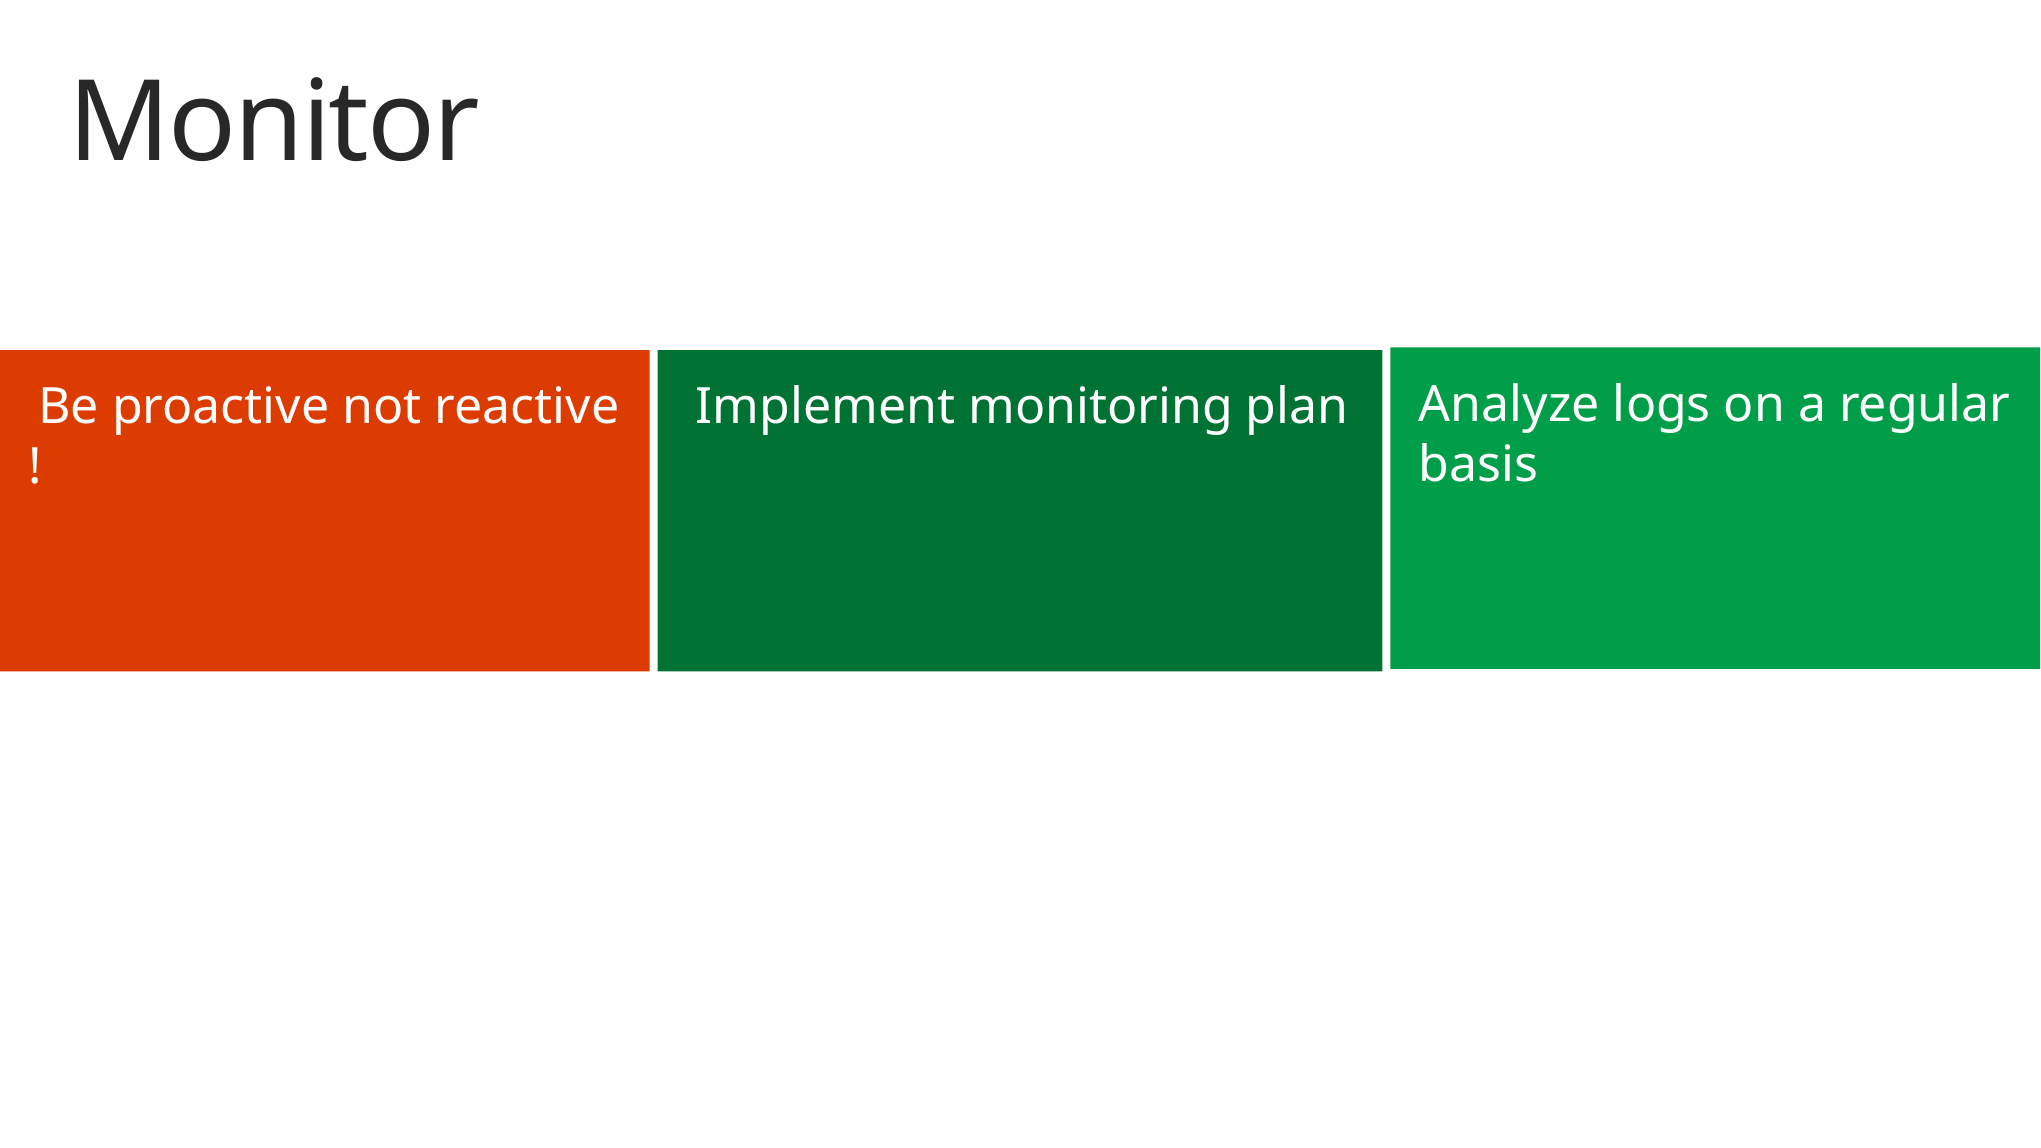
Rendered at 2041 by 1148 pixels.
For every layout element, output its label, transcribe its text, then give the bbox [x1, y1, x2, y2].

text_box Be proactive not reactive ! [0, 349, 650, 672]
text_box Implement monitoring plan [657, 349, 1383, 672]
title Monitor [45, 48, 1996, 200]
text_box Analyze logs on a regular basis [1390, 347, 2041, 670]
